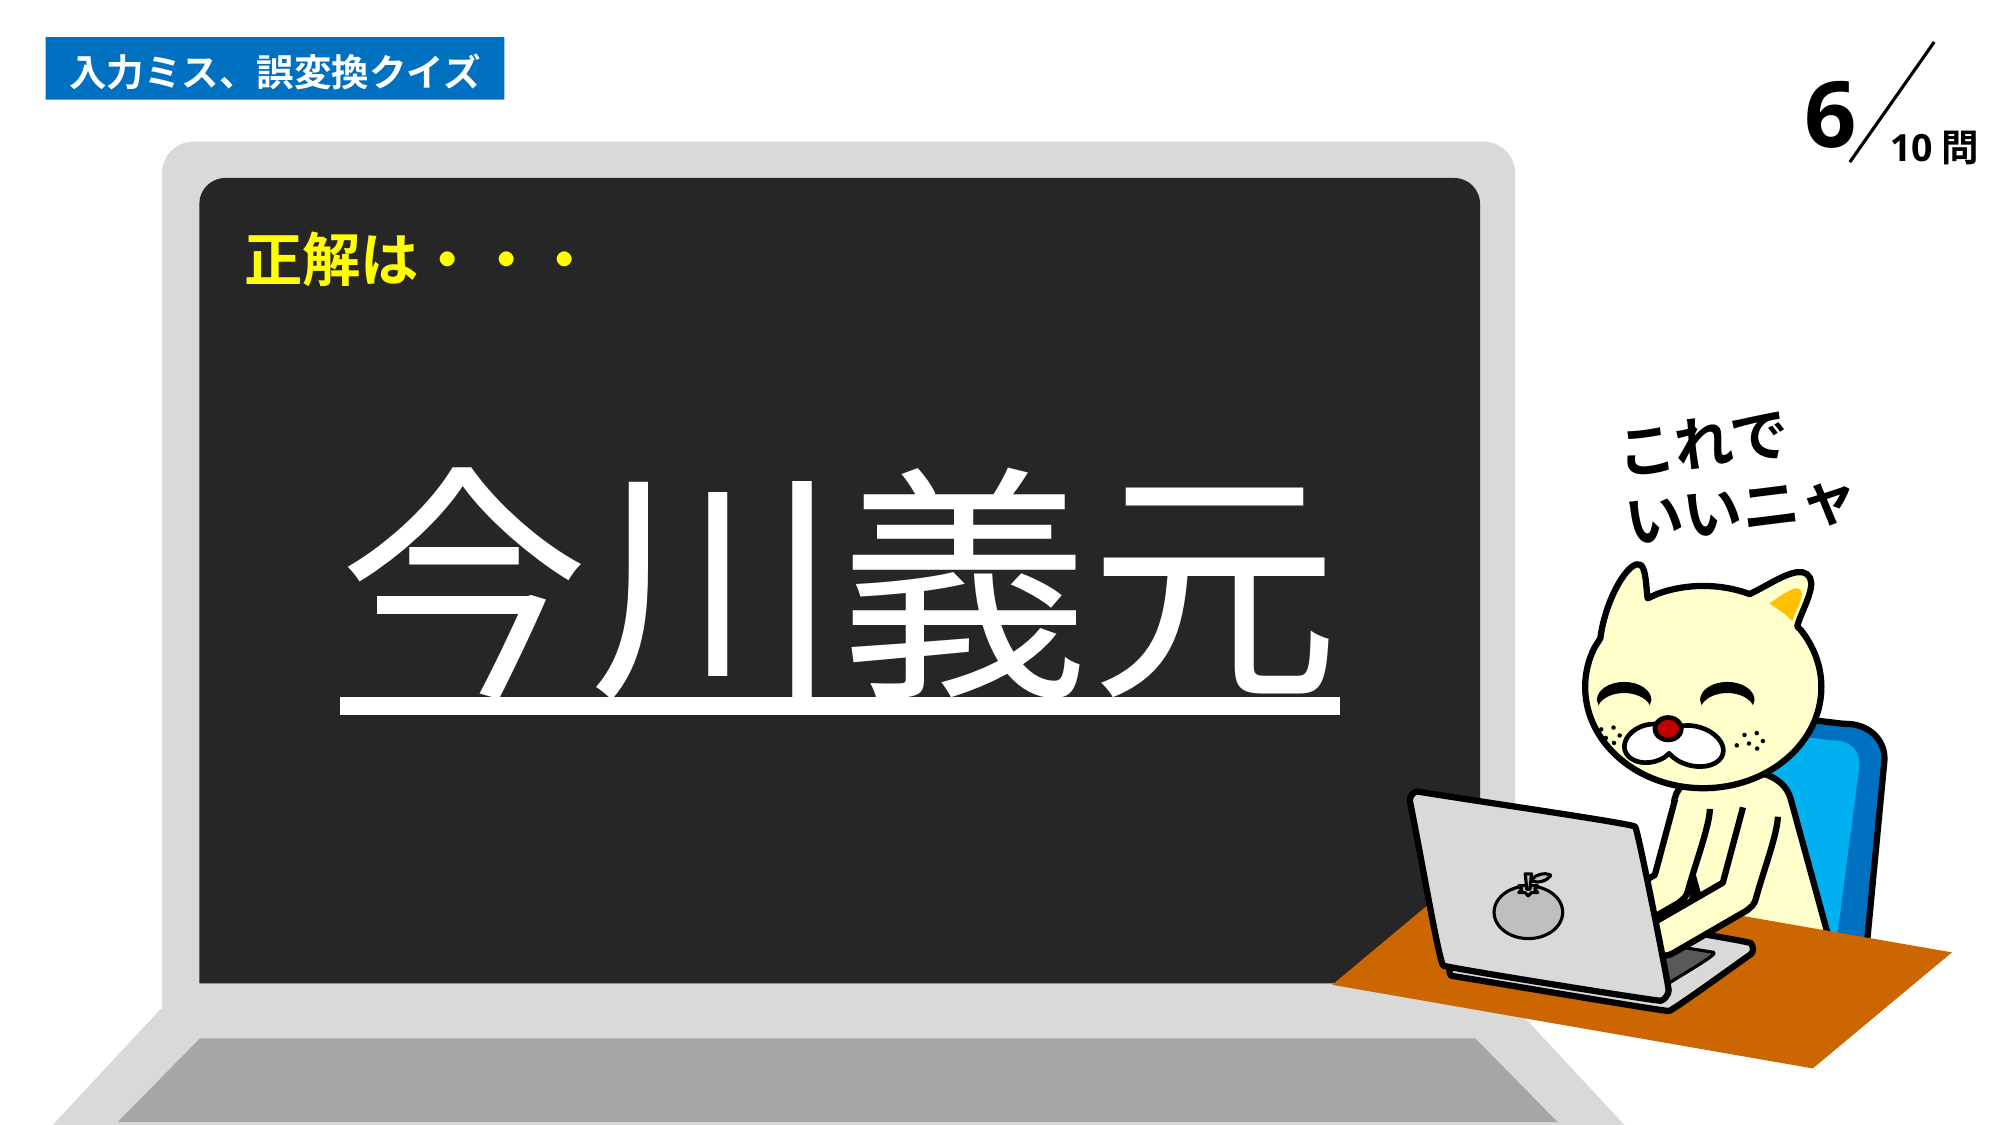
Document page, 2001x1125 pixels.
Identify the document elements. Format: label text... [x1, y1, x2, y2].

text_box [117, 1038, 1558, 1123]
text_box [1672, 799, 1710, 891]
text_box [1452, 917, 1750, 1001]
text_box 6 [1789, 48, 1872, 173]
text_box [1766, 737, 1860, 932]
text_box [1807, 720, 1885, 937]
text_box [1395, 810, 1683, 982]
text_box [1471, 917, 1952, 1069]
text_box 今川義元 [324, 421, 1355, 737]
text_box [199, 177, 1481, 984]
text_box [1674, 774, 1827, 930]
text_box [1692, 885, 1698, 899]
text_box [1585, 564, 1822, 789]
text_box [1769, 588, 1802, 622]
text_box 入力ミス、誤変換クイズ [45, 37, 505, 100]
text_box [1654, 717, 1682, 740]
text_box 10問 [1875, 116, 1995, 177]
text_box [1625, 723, 1724, 767]
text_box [1598, 725, 1623, 746]
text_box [1734, 730, 1766, 751]
text_box 正解は・・・ [229, 215, 609, 301]
text_box [1688, 807, 1778, 916]
text_box [1700, 681, 1755, 706]
text_box [52, 1008, 1625, 1125]
text_box [1332, 936, 1449, 1006]
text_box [1849, 41, 1935, 163]
text_box [162, 141, 1516, 1008]
text_box [1596, 681, 1652, 706]
text_box これで いいニャ [1597, 379, 1878, 566]
